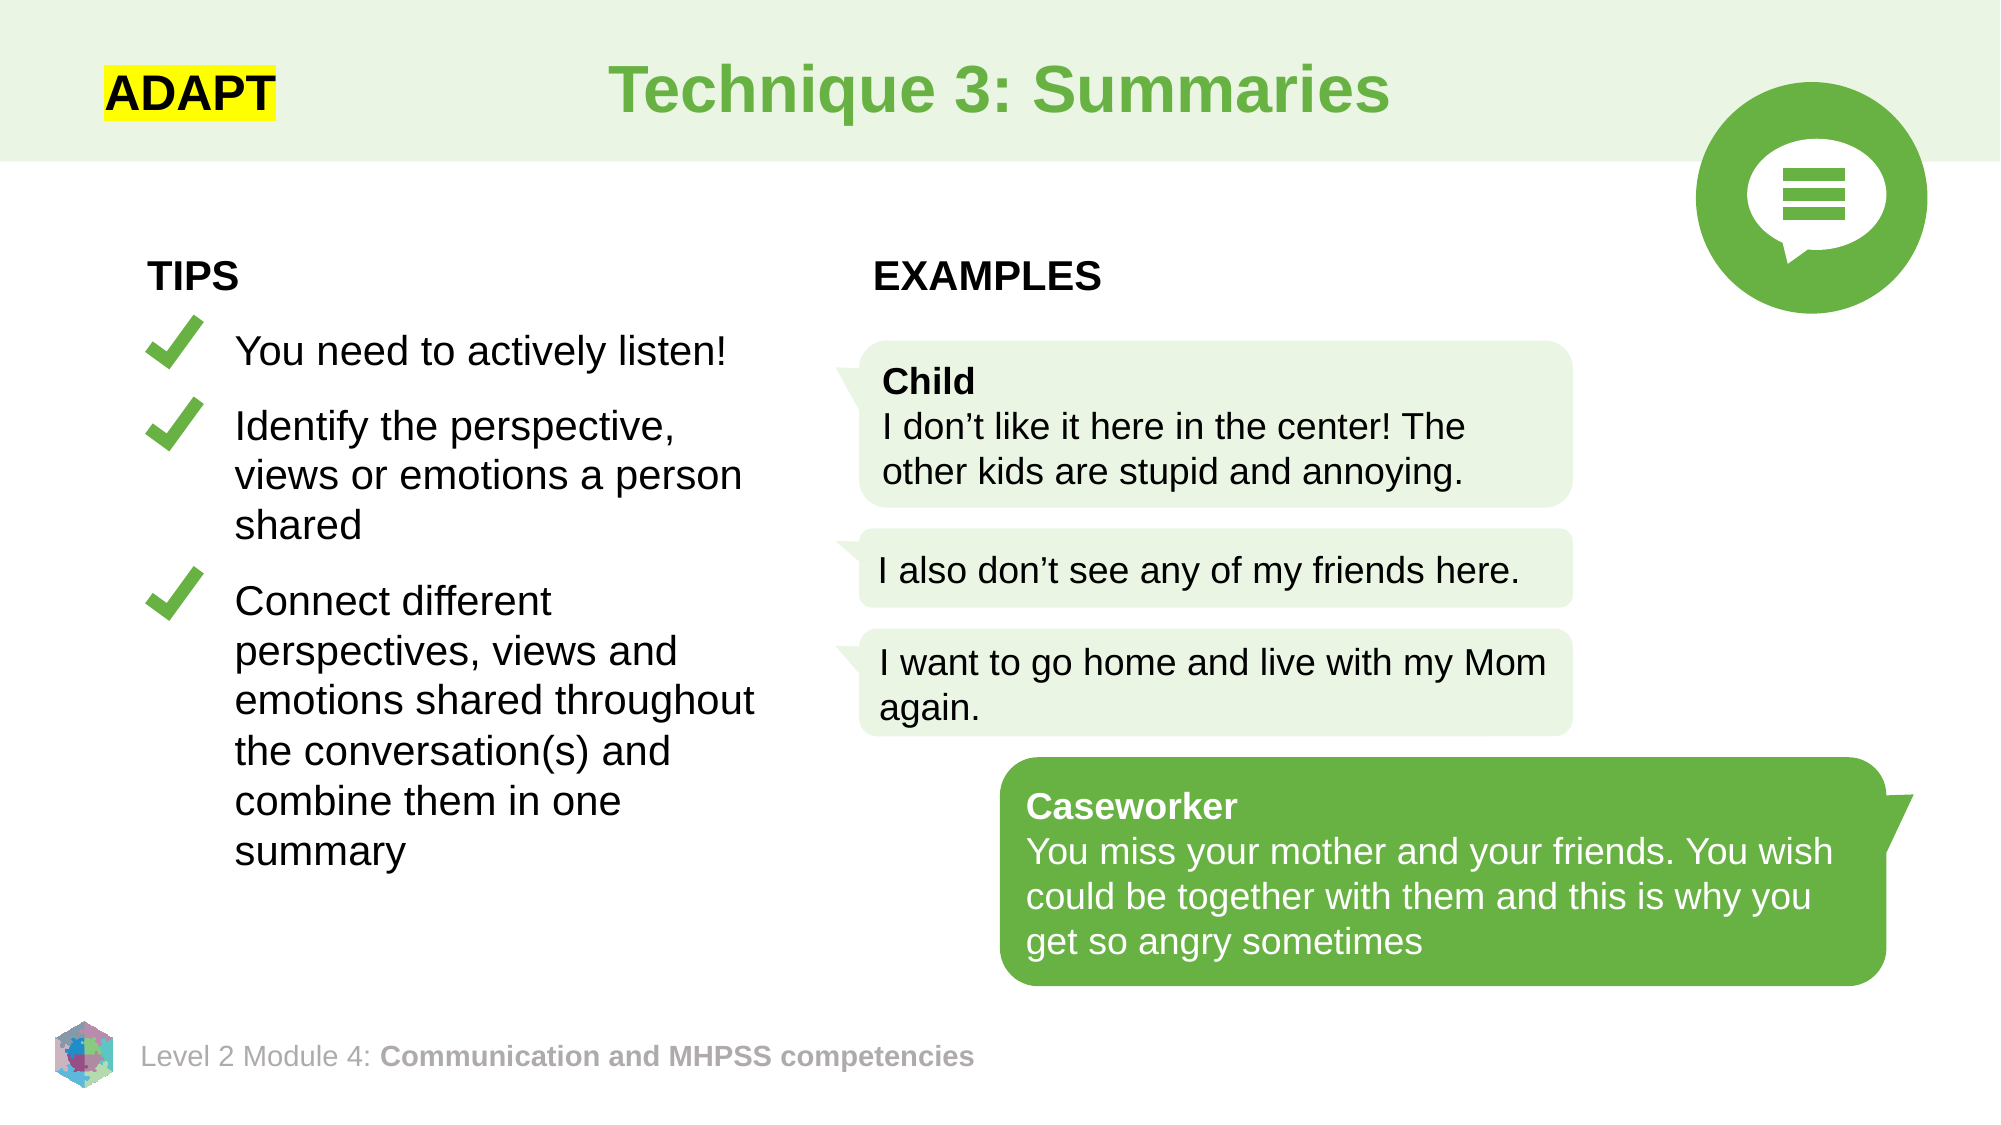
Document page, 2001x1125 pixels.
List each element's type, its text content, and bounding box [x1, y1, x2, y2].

text_box I also don’t see any of my friends here. [832, 527, 1574, 609]
text_box Caseworker You miss your mother and your friends. You wish could be together with them and this is why you get so angry sometimes [998, 756, 1916, 988]
text_box TIPS You need to actively listen! Identify the perspective, views or emotions a person shared Connect different perspectives, views and emotions shared throughout the conversation(s) and combine them in one summary [132, 240, 771, 881]
text_box EXAMPLES [858, 241, 1185, 306]
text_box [1695, 82, 1928, 314]
text_box ADAPT [74, 53, 306, 129]
text_box [143, 564, 206, 623]
title Technique 3: Summaries [137, 19, 1863, 163]
text_box I want to go home and live with my Mom again. [833, 627, 1574, 738]
text_box [143, 313, 206, 371]
text_box [143, 395, 206, 453]
picture [55, 1021, 113, 1088]
text_box Child I don’t like it here in the center! The other kids are stupid and annoying. [833, 339, 1574, 509]
